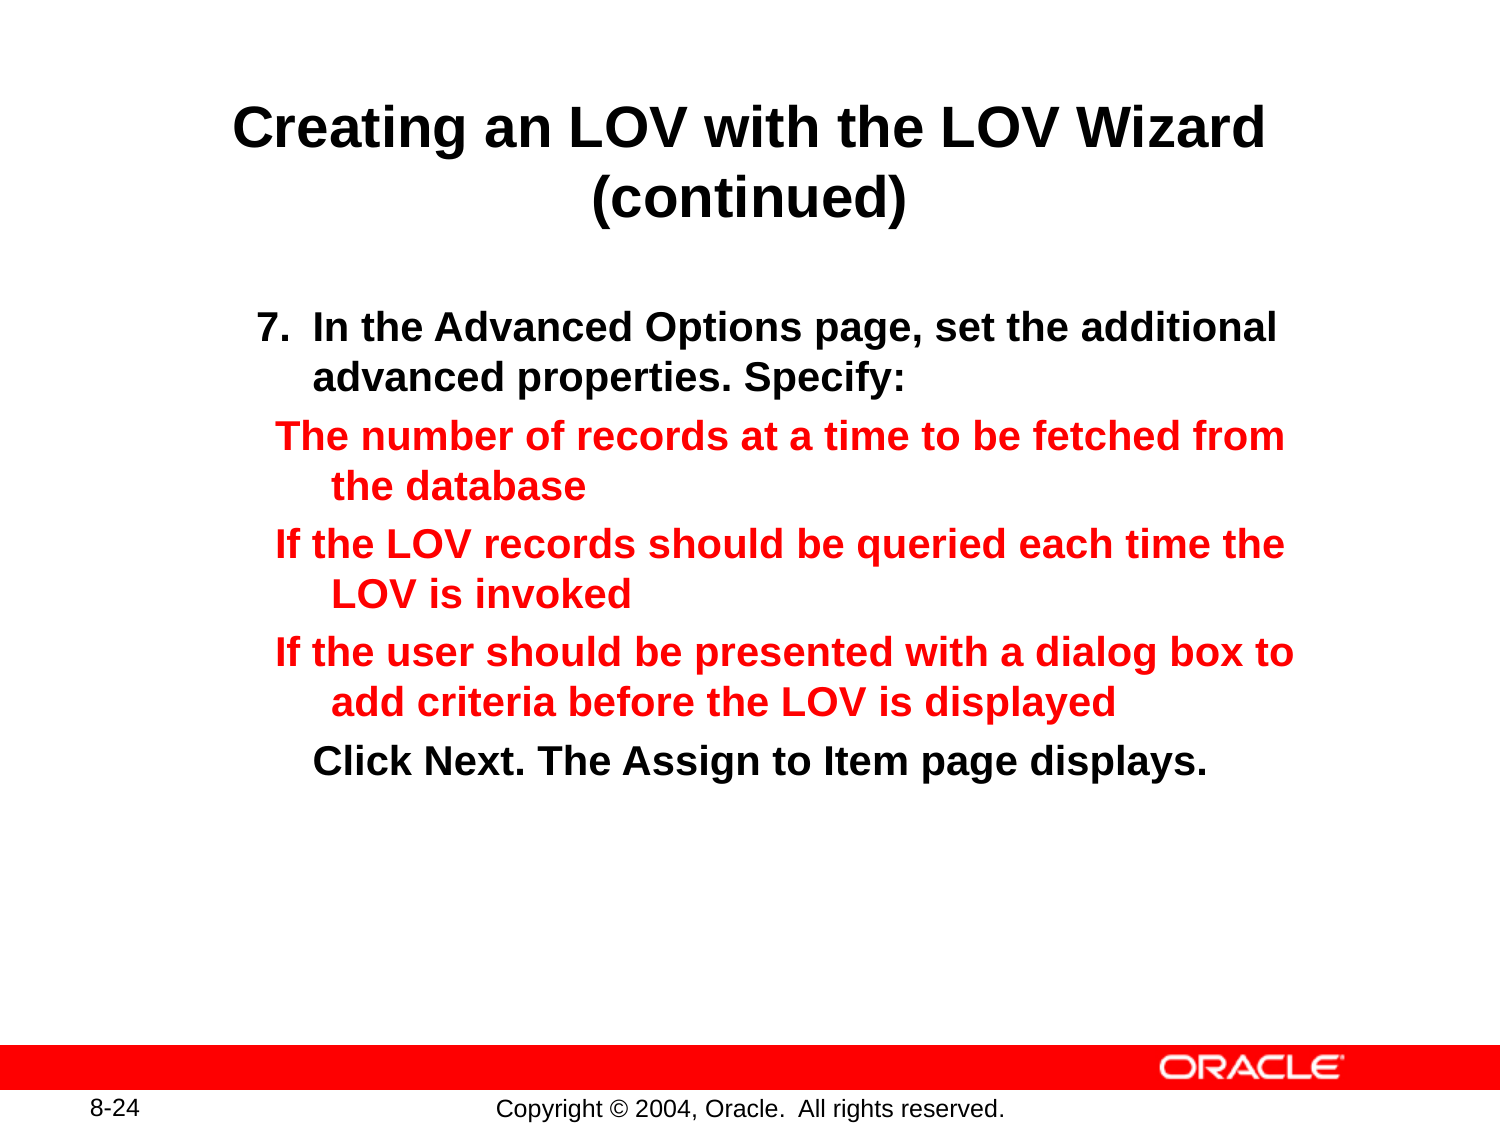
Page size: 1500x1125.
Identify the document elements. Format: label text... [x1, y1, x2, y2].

list 7. In the Advanced Options page, set the additional advanced properties. Specify: The number of records at a time to be fetched from the database If the LOV records should be queried each time the LOV is invoked If the user should be presented with a dialog box to add criteria before the LOV is displayed Click Next. The Assign to Item page displays. [141, 297, 1351, 864]
title Creating an LOV with the LOV Wizard (continued) [149, 87, 1351, 232]
